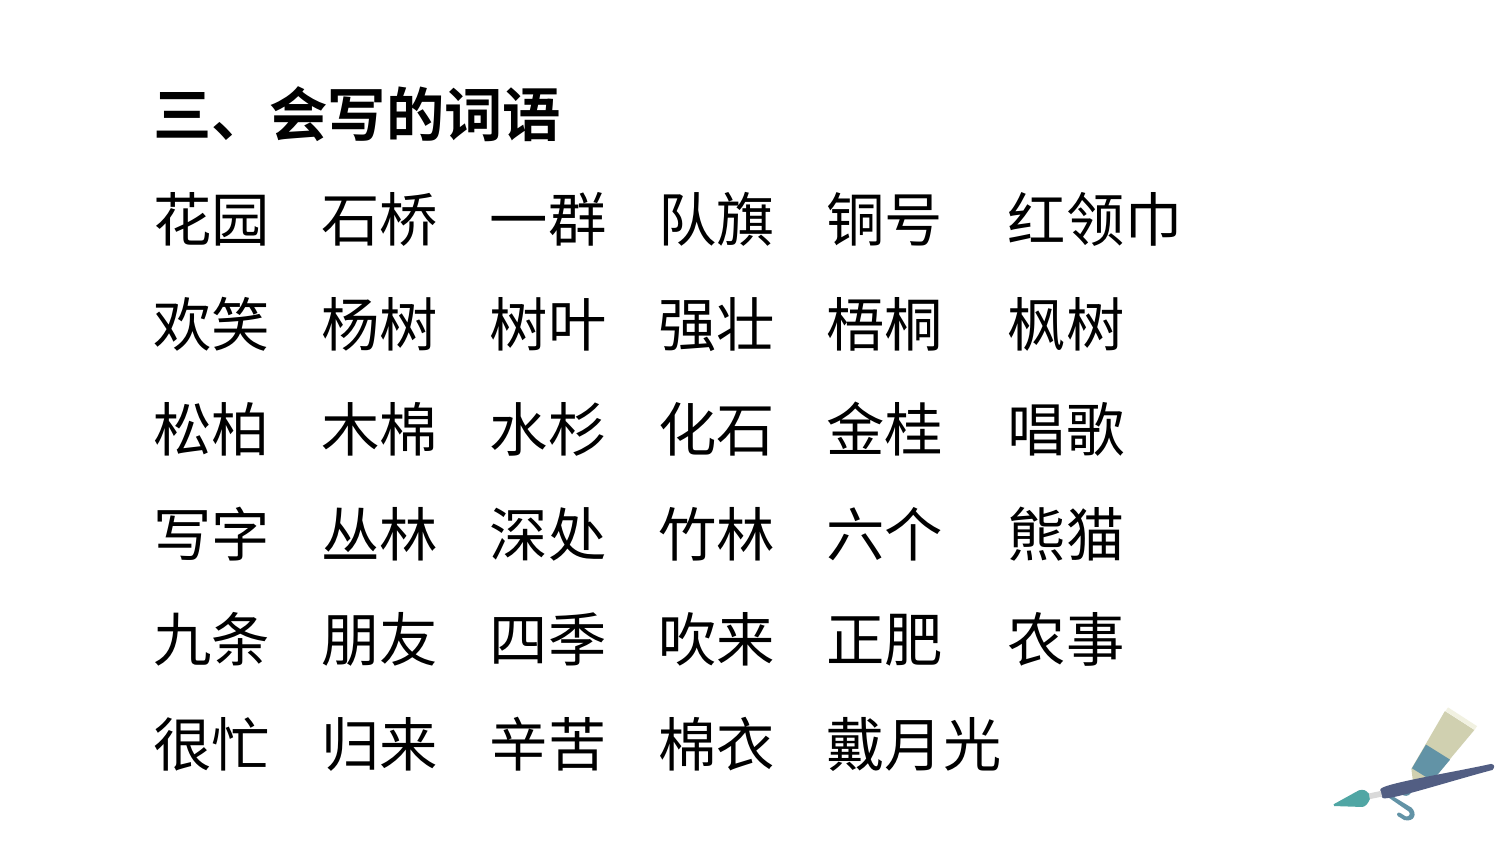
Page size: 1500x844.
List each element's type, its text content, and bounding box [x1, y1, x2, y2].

text_box 三、会写的词语 花园 石桥 一群 队旗 铜号 红领巾 欢笑 杨树 树叶 强壮 梧桐 枫树 松柏 木棉 水杉 化石 金桂 唱歌 写字 丛林 深处 竹林 六个 熊猫 九条 朋友 四季 吹来 正肥 农事 很忙 归来 辛苦 棉衣 戴月光 [138, 36, 1379, 786]
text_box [1358, 708, 1481, 844]
